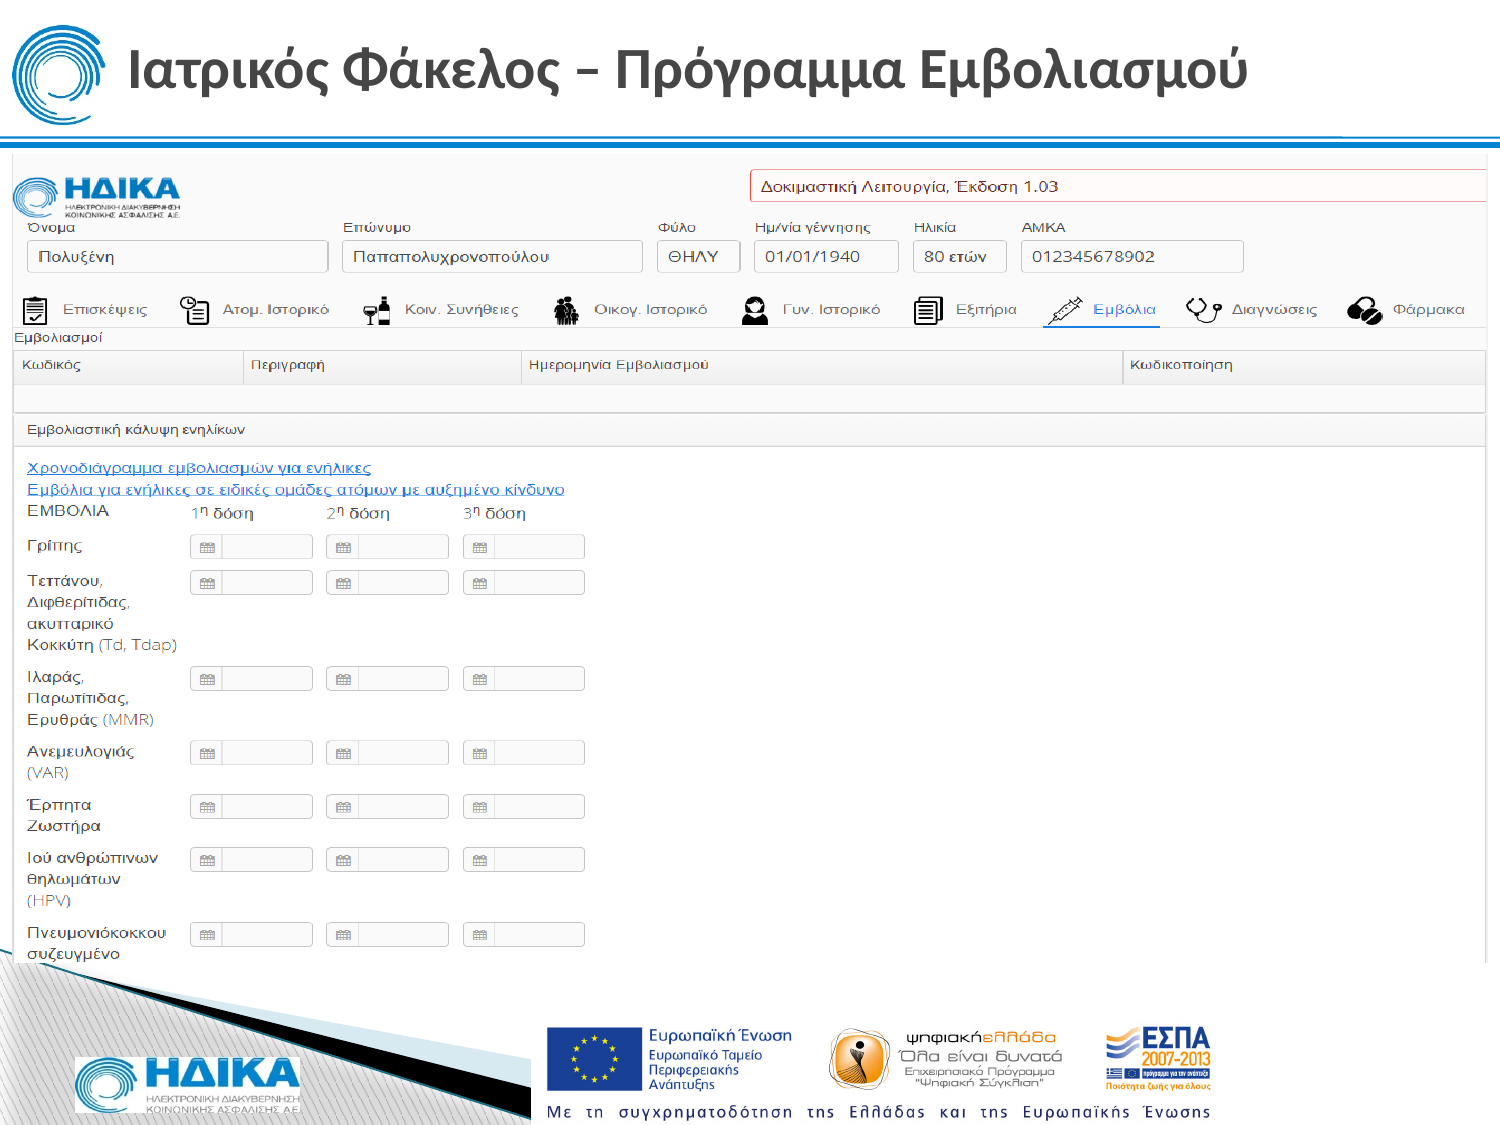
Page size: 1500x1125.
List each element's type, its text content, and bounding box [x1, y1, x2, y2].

picture [75, 1057, 300, 1113]
title Ιατρικός Φάκελος – Πρόγραμμα Εμβολιασμού [112, 24, 1425, 105]
picture [12, 154, 1488, 963]
picture [531, 1016, 1225, 1125]
picture [12, 24, 114, 125]
